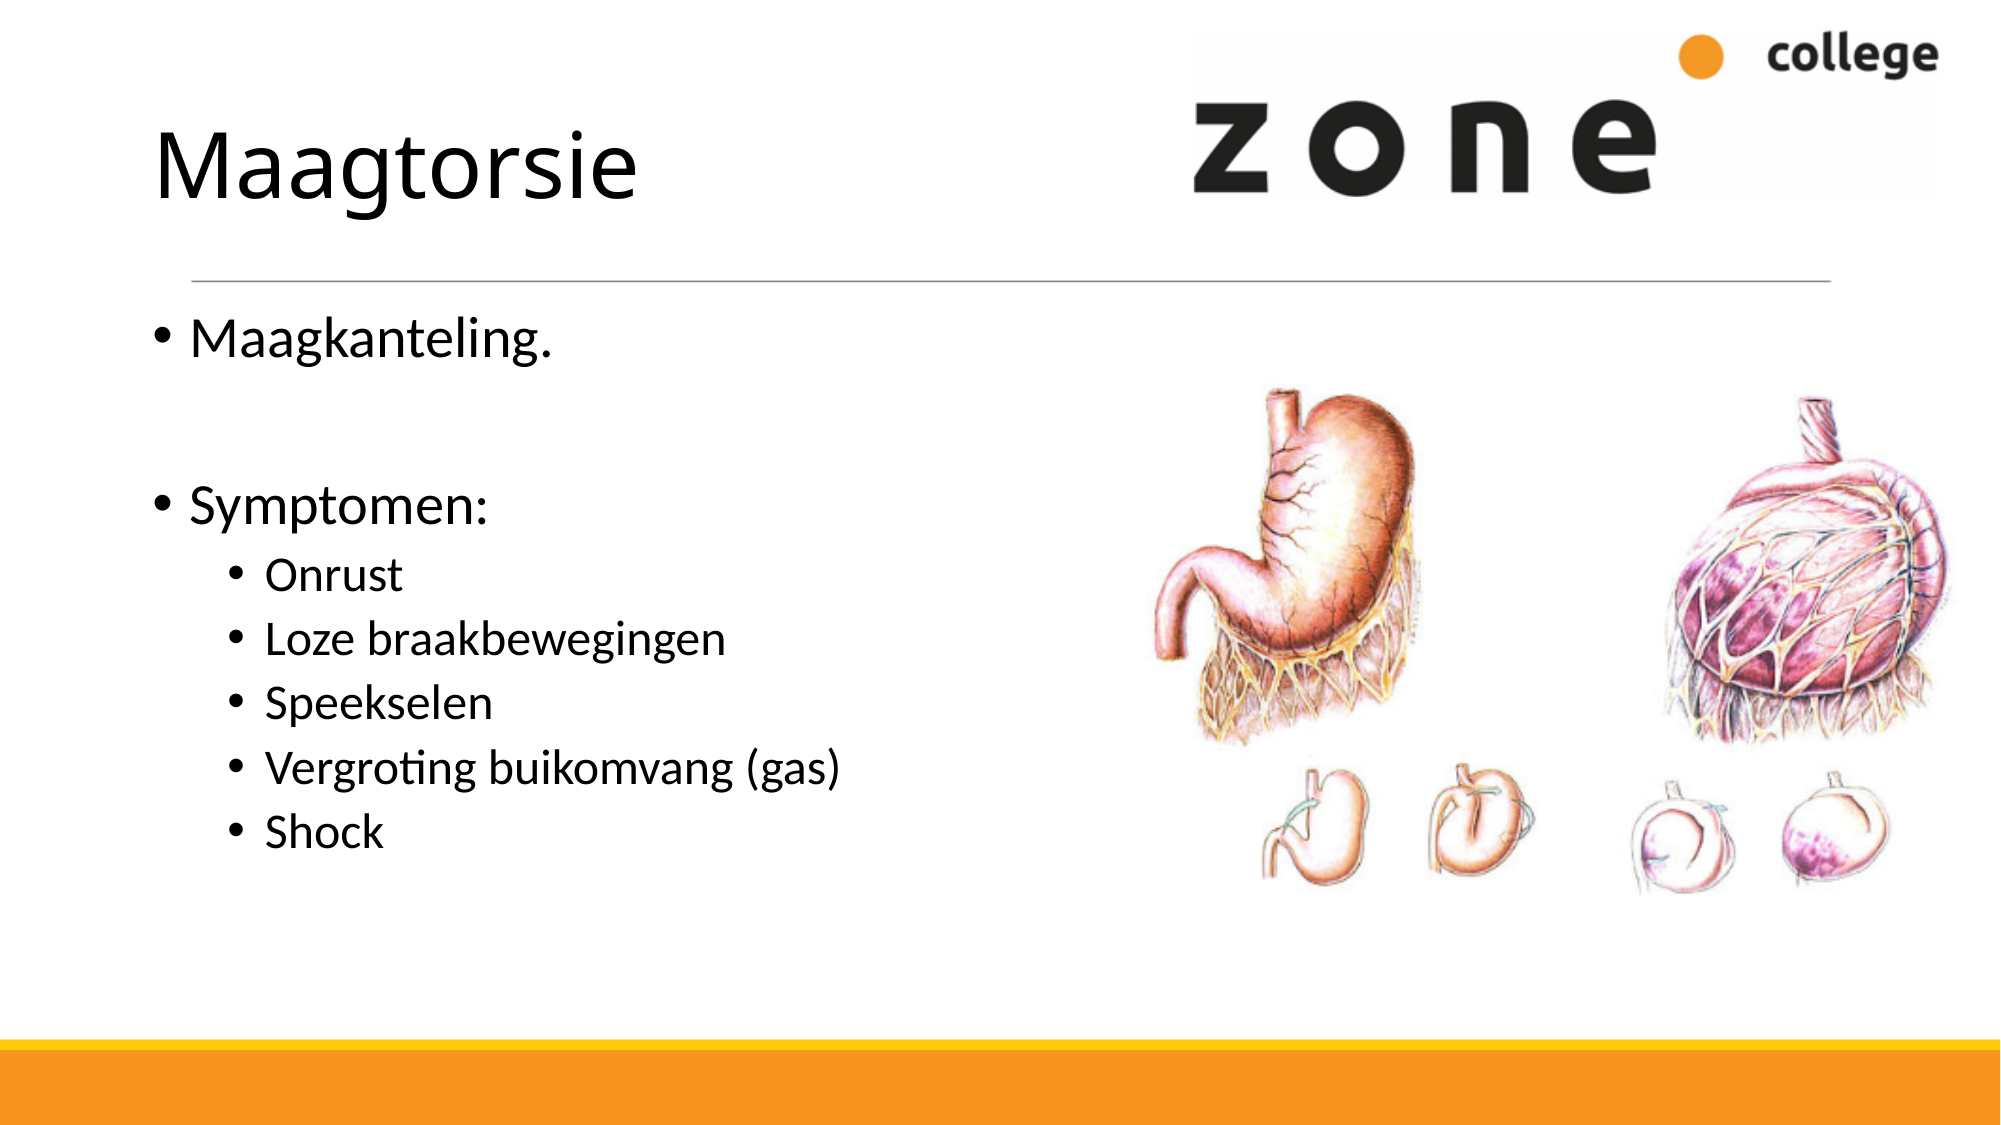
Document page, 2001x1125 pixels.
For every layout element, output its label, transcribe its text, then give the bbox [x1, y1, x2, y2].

picture [0, 0, 2001, 1125]
title Maagtorsie [137, 59, 1863, 278]
list Maagkanteling. Symptomen: Onrust Loze braakbewegingen Speekselen Vergroting buikomvang (gas) Shock [137, 299, 1130, 1014]
